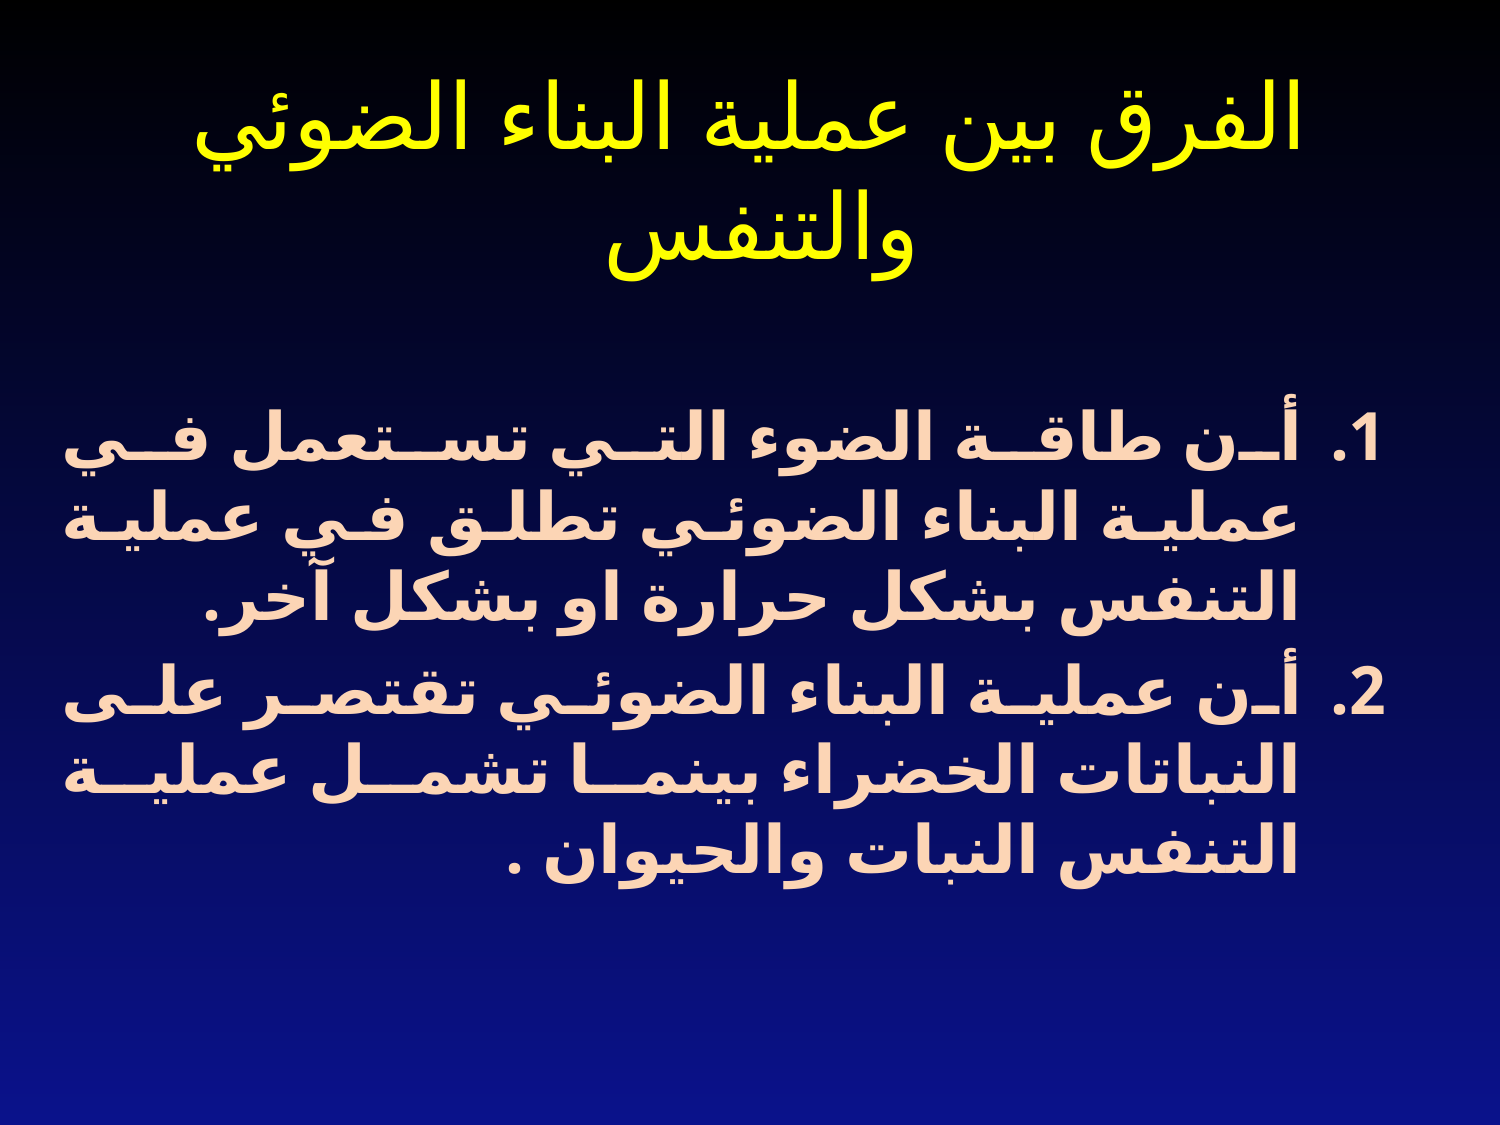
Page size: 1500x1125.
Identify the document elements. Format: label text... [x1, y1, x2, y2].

subtitle أن طاقة الضوء التي تستعمل في عملية البناء الضوئي تطلق في عملية التنفس بشكل حرارة او بشكل آخر. أن عملية البناء الضوئي تقتصر على النباتات الخضراء بينما تشمل عملية التنفس النبات والحيوان . [46, 386, 1402, 914]
title الفرق بين عملية البناء الضوئي والتنفس [112, 46, 1388, 288]
